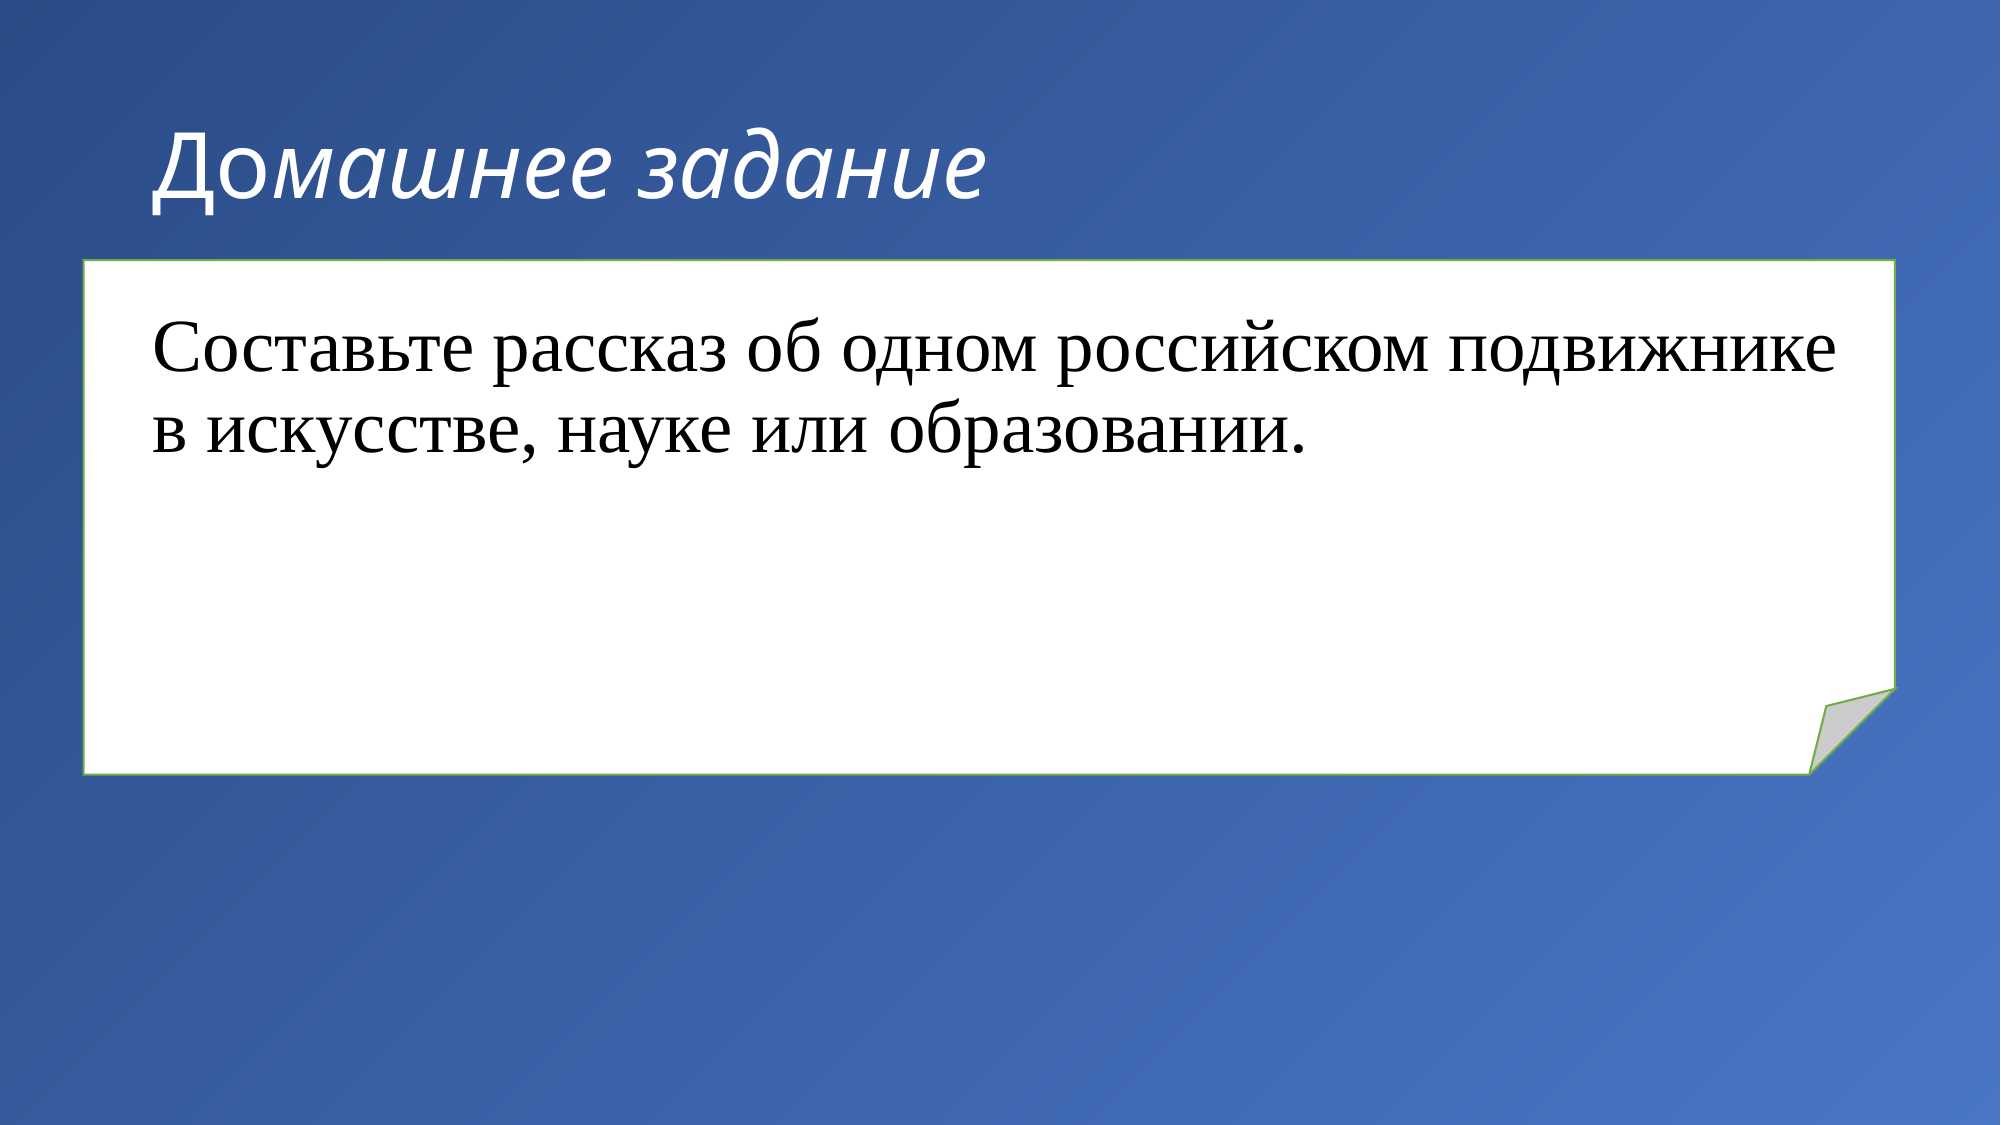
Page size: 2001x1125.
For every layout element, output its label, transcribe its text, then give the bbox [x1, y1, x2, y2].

list Составьте рассказ об одном российском подвижнике в искусстве, науке или образовании. [137, 299, 1863, 1014]
text_box [82, 259, 1899, 776]
title Домашнее задание [137, 59, 1863, 278]
